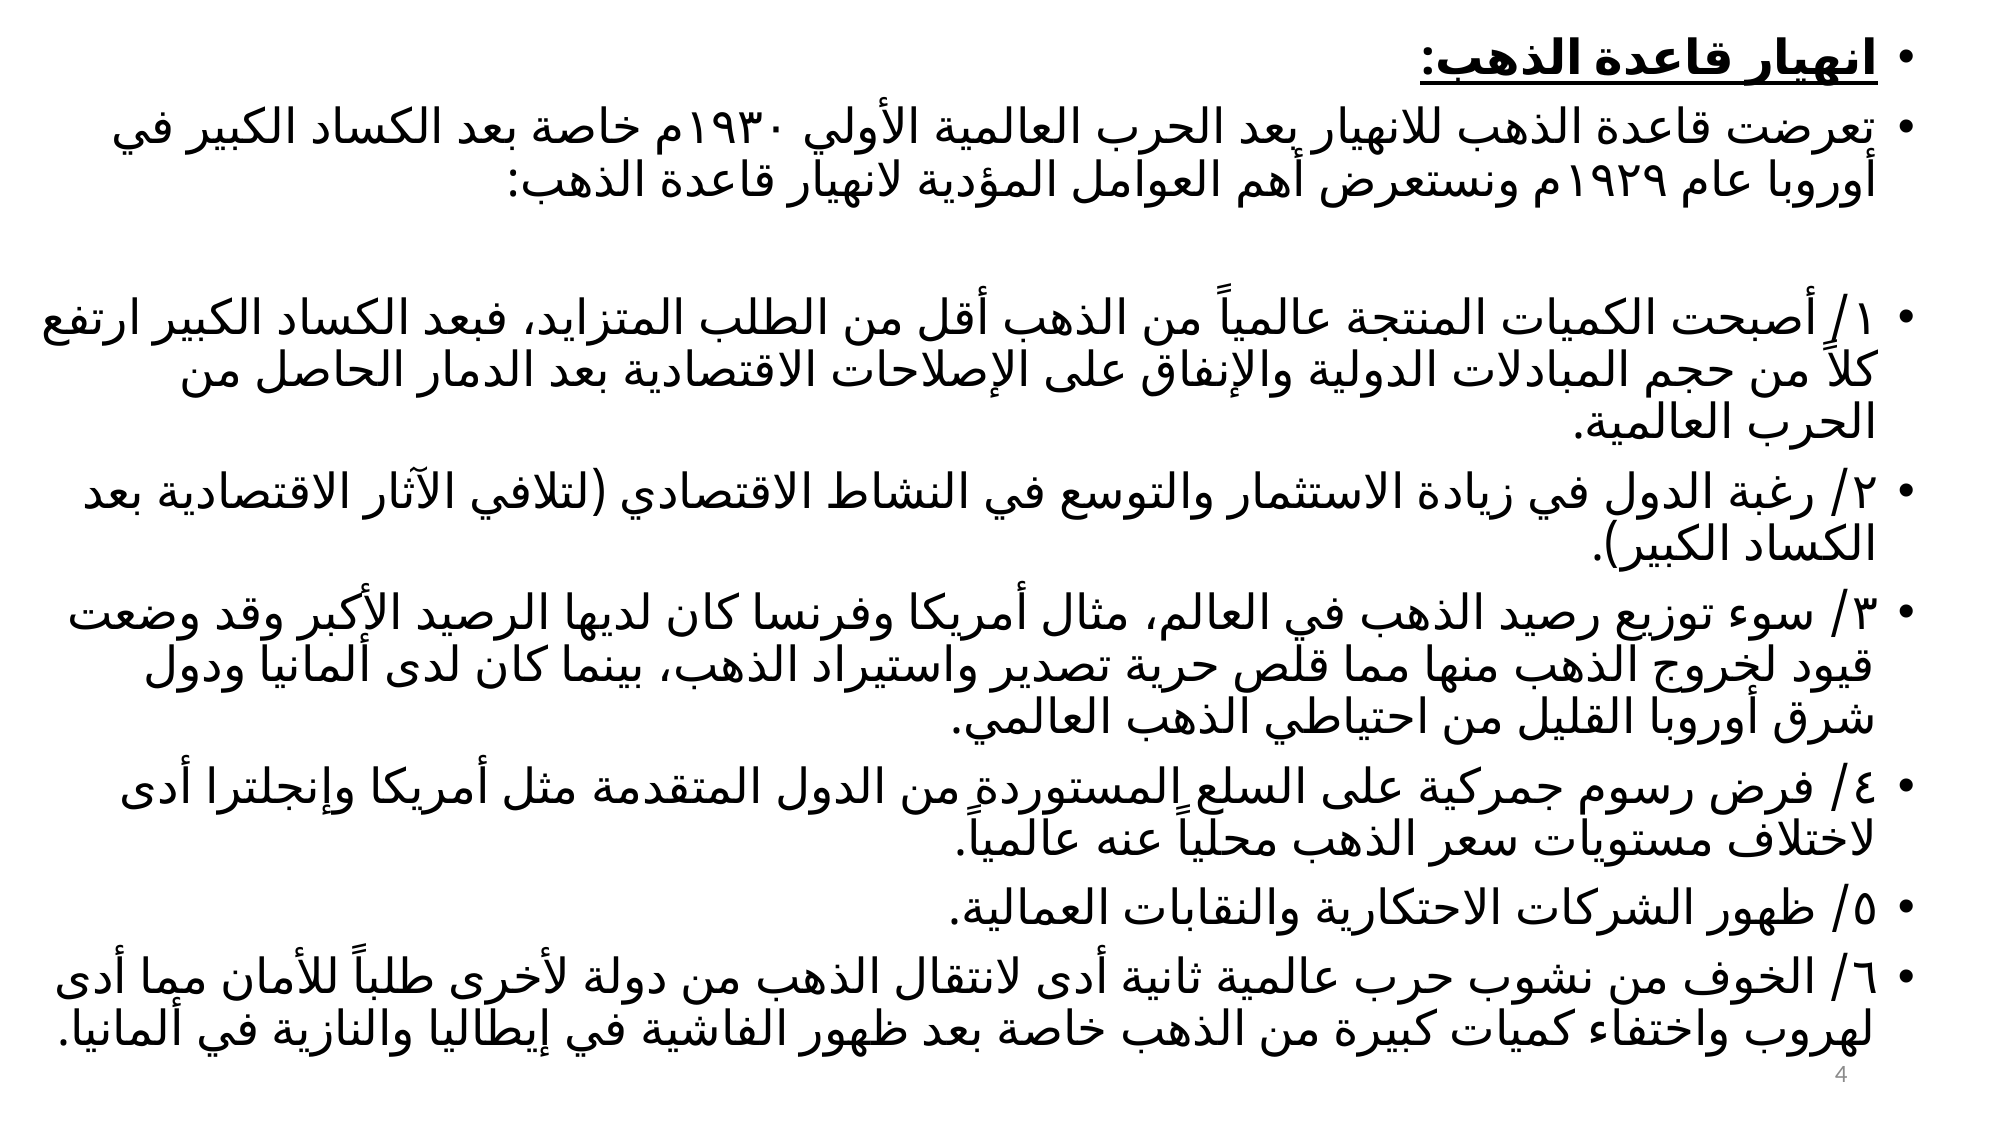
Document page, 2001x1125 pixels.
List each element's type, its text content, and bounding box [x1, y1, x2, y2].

slide_number 4 [1412, 1042, 1863, 1103]
list انهيار قاعدة الذهب: تعرضت قاعدة الذهب للانهيار بعد الحرب العالمية الأولي ١٩٣٠م خاصة بعد الكساد الكبير في أوروبا عام ١٩٢٩م ونستعرض أهم العوامل المؤدية لانهيار قاعدة الذهب: ١/ أصبحت الكميات المنتجة عالمياً من الذهب أقل من الطلب المتزايد، فبعد الكساد الكبير ارتفع كلاً من حجم المبادلات الدولية والإنفاق على الإصلاحات الاقتصادية بعد الدمار الحاصل من الحرب العالمية. ٢/ رغبة الدول في زيادة الاستثمار والتوسع في النشاط الاقتصادي (لتلافي الآثار الاقتصادية بعد الكساد الكبير). ٣/ سوء توزيع رصيد الذهب في العالم، مثال أمريكا وفرنسا كان لديها الرصيد الأكبر وقد وضعت قيود لخروج الذهب منها مما قلص حرية تصدير واستيراد الذهب، بينما كان لدى ألمانيا ودول شرق أوروبا القليل من احتياطي الذهب العالمي. ٤/ فرض رسوم جمركية على السلع المستوردة من الدول المتقدمة مثل أمريكا وإنجلترا أدى لاختلاف مستويات سعر الذهب محلياً عنه عالمياً. ٥/ ظهور الشركات الاحتكارية والنقابات العمالية. ٦/ الخوف من نشوب حرب عالمية ثانية أدى لانتقال الذهب من دولة لأخرى طلباً للأمان مما أدى لهروب واختفاء كميات كبيرة من الذهب خاصة بعد ظهور الفاشية في إيطاليا والنازية في ألمانيا. [23, 25, 1927, 1103]
